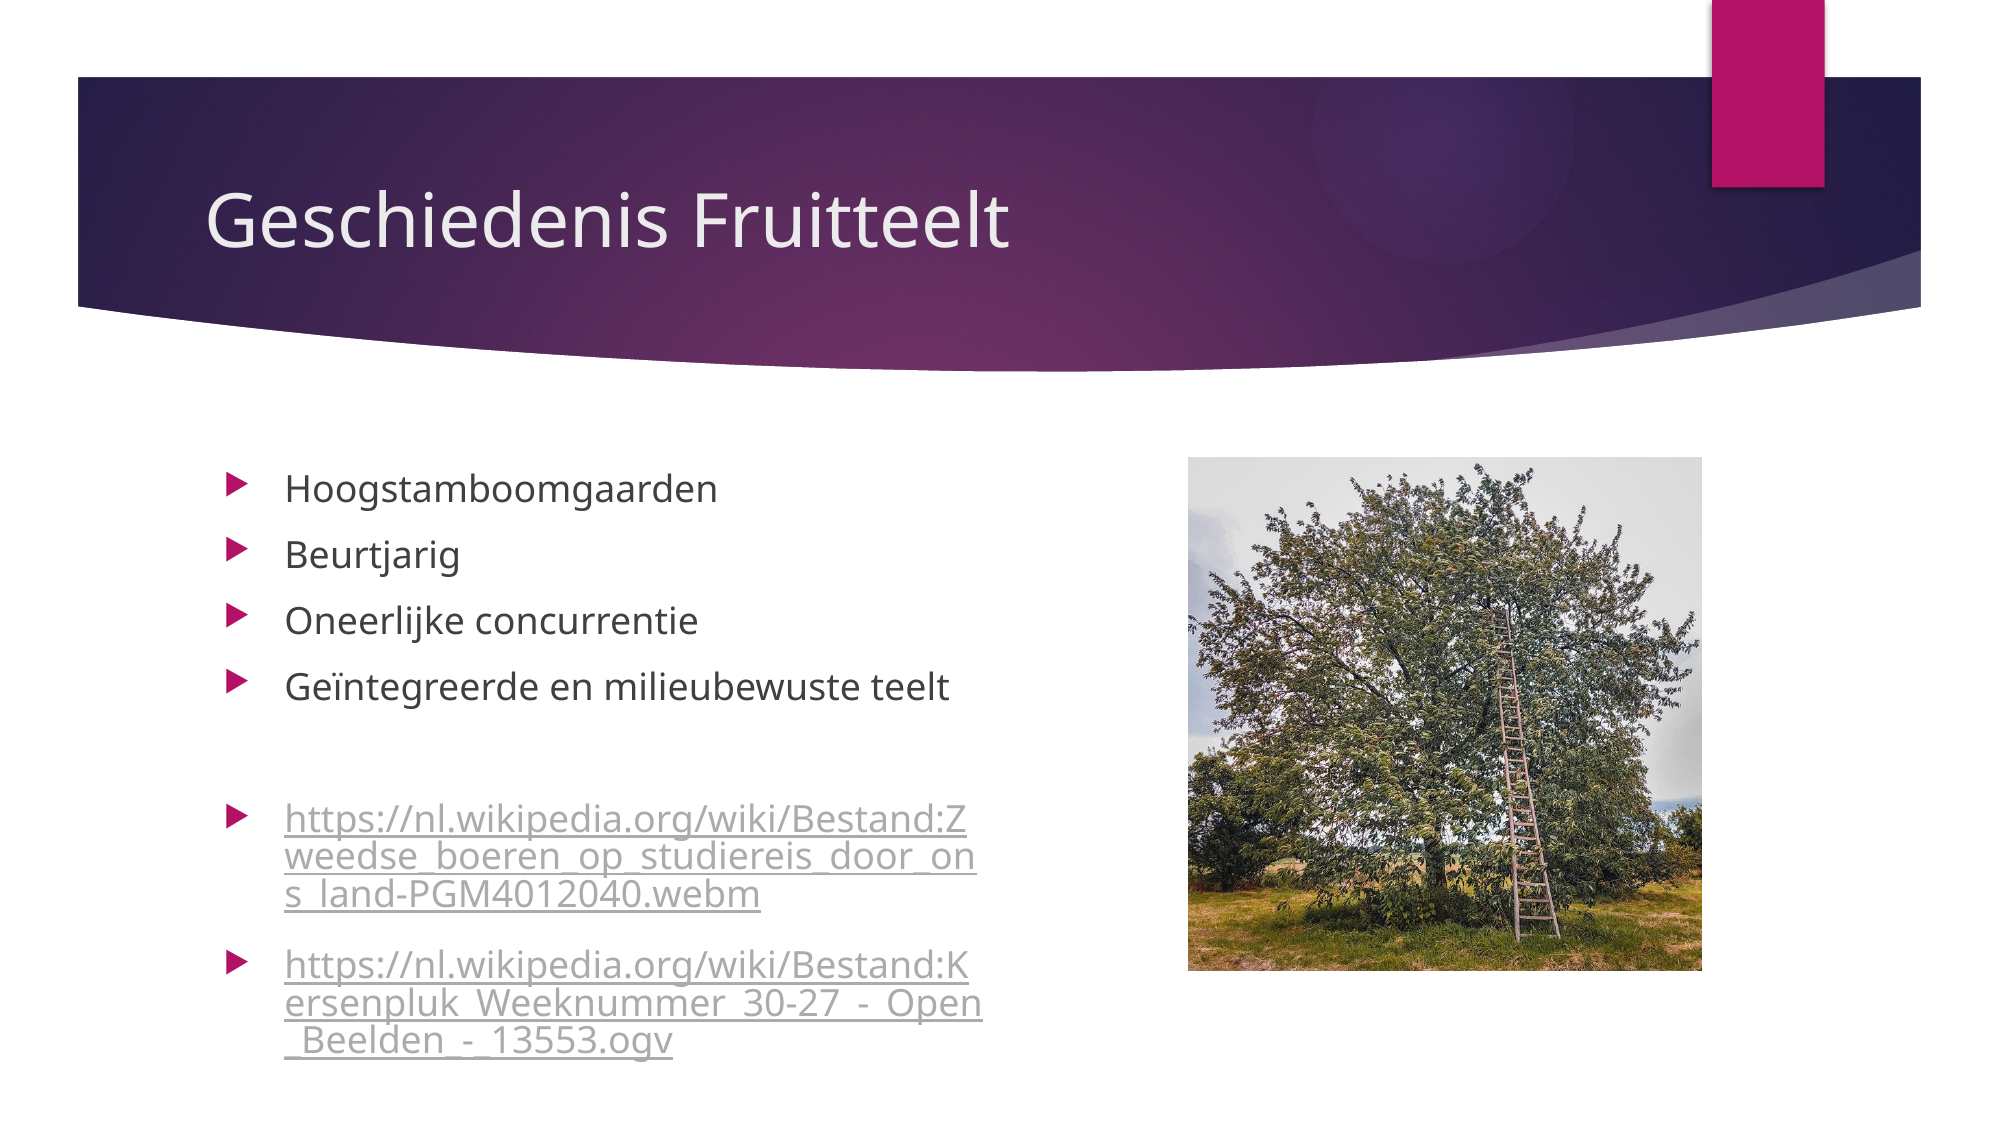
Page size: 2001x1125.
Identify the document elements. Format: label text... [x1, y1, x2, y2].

list Hoogstamboomgaarden Beurtjarig Oneerlijke concurrentie Geïntegreerde en milieubewuste teelt https://nl.wikipedia.org/wiki/Bestand:Zweedse_boeren_op_studiereis_door_ons_land-PGM4012040.webm https://nl.wikipedia.org/wiki/Bestand:Kersenpluk_Weeknummer_30-27_-_Open_Beelden_-_13553.ogv [208, 457, 1000, 1039]
title Geschiedenis Fruitteelt [189, 159, 1627, 276]
picture [1188, 457, 1702, 971]
